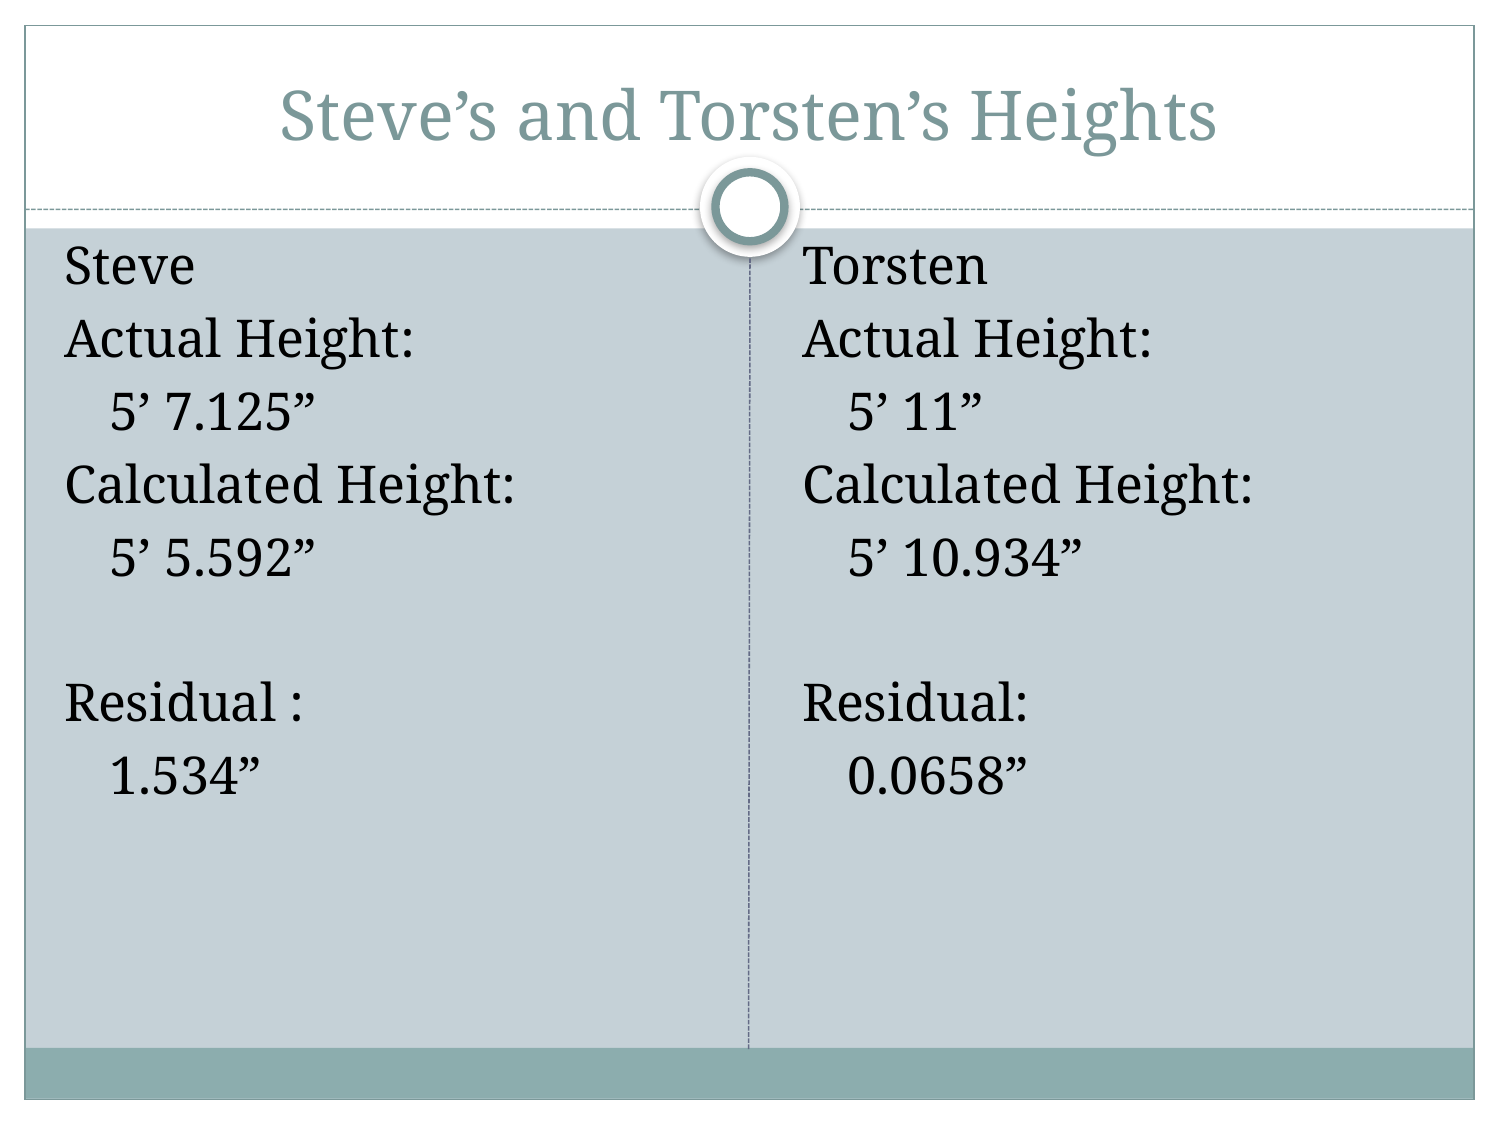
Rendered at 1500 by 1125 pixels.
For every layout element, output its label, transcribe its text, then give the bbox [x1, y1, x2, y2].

title Steve’s and Torsten’s Heights [49, 37, 1450, 162]
list Steve Actual Height: 5’ 7.125” Calculated Height: 5’ 5.592” Residual : 1.534” [49, 224, 712, 993]
list Torsten Actual Height: 5’ 11” Calculated Height: 5’ 10.934” Residual: 0.0658” [787, 224, 1450, 993]
